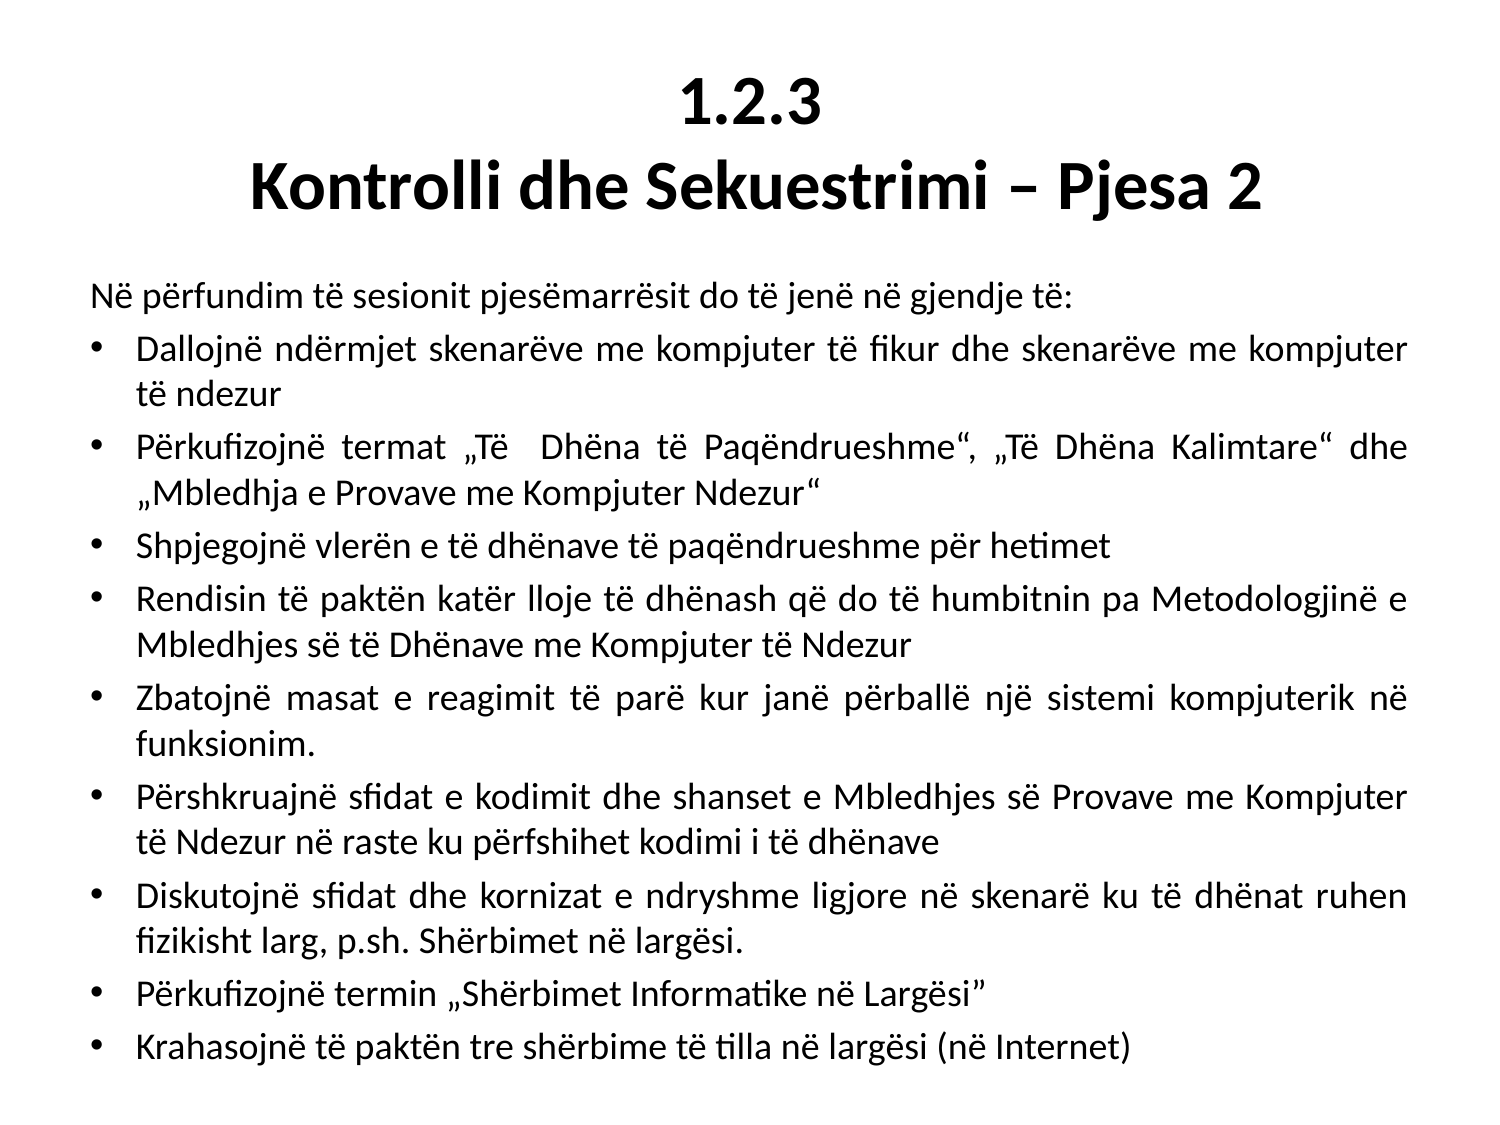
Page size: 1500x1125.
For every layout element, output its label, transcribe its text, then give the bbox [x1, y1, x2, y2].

title 1.2.3 Kontrolli dhe Sekuestrimi – Pjesa 2 [75, 45, 1425, 233]
list Në përfundim të sesionit pjesëmarrësit do të jenë në gjendje të: Dallojnë ndërmjet skenarëve me kompjuter të fikur dhe skenarëve me kompjuter të ndezur Përkufizojnë termat „Të Dhëna të Paqëndrueshme“, „Të Dhëna Kalimtare“ dhe „Mbledhja e Provave me Kompjuter Ndezur“ Shpjegojnë vlerën e të dhënave të paqëndrueshme për hetimet Rendisin të paktën katër lloje të dhënash që do të humbitnin pa Metodologjinë e Mbledhjes së të Dhënave me Kompjuter të Ndezur Zbatojnë masat e reagimit të parë kur janë përballë një sistemi kompjuterik në funksionim. Përshkruajnë sfidat e kodimit dhe shanset e Mbledhjes së Provave me Kompjuter të Ndezur në raste ku përfshihet kodimi i të dhënave Diskutojnë sfidat dhe kornizat e ndryshme ligjore në skenarë ku të dhënat ruhen fizikisht larg, p.sh. Shërbimet në largësi. Përkufizojnë termin „Shërbimet Informatike në Largësi” Krahasojnë të paktën tre shërbime të tilla në largësi (në Internet) [75, 262, 1425, 1089]
